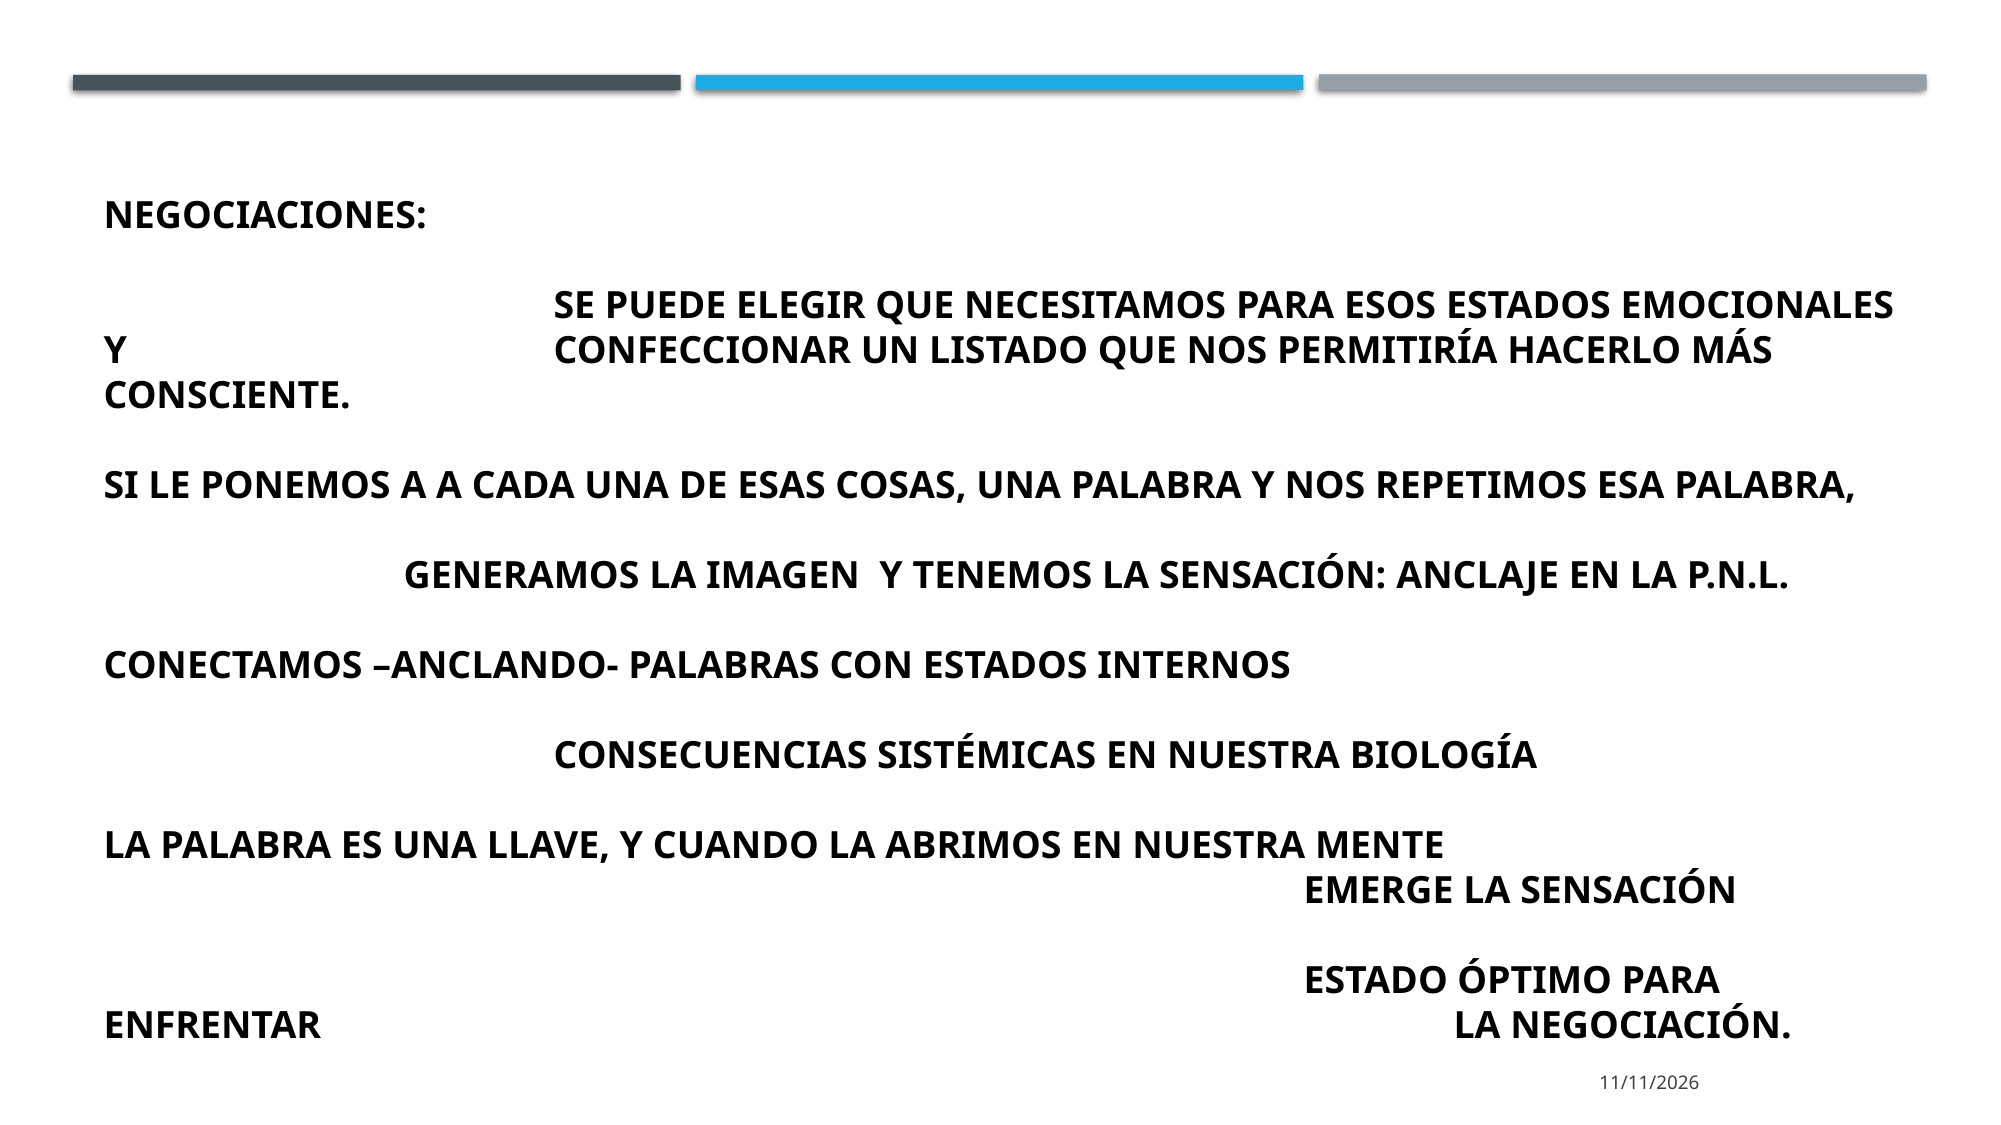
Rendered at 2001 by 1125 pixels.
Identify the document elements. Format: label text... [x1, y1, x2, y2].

text_box NEGOCIACIONES: SE PUEDE ELEGIR QUE NECESITAMOS PARA ESOS ESTADOS EMOCIONALES Y CONFECCIONAR UN LISTADO QUE NOS PERMITIRÍA HACERLO MÁS CONSCIENTE. SI LE PONEMOS A A CADA UNA DE ESAS COSAS, UNA PALABRA Y NOS REPETIMOS ESA PALABRA, GENERAMOS LA IMAGEN Y TENEMOS LA SENSACIÓN: ANCLAJE EN LA P.N.L. CONECTAMOS –ANCLANDO- PALABRAS CON ESTADOS INTERNOS CONSECUENCIAS SISTÉMICAS EN NUESTRA BIOLOGÍA LA PALABRA ES UNA LLAVE, Y CUANDO LA ABRIMOS EN NUESTRA MENTE EMERGE LA SENSACIÓN ESTADO ÓPTIMO PARA ENFRENTAR LA NEGOCIACIÓN. [88, 183, 1918, 1053]
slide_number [1247, 1053, 1715, 1114]
